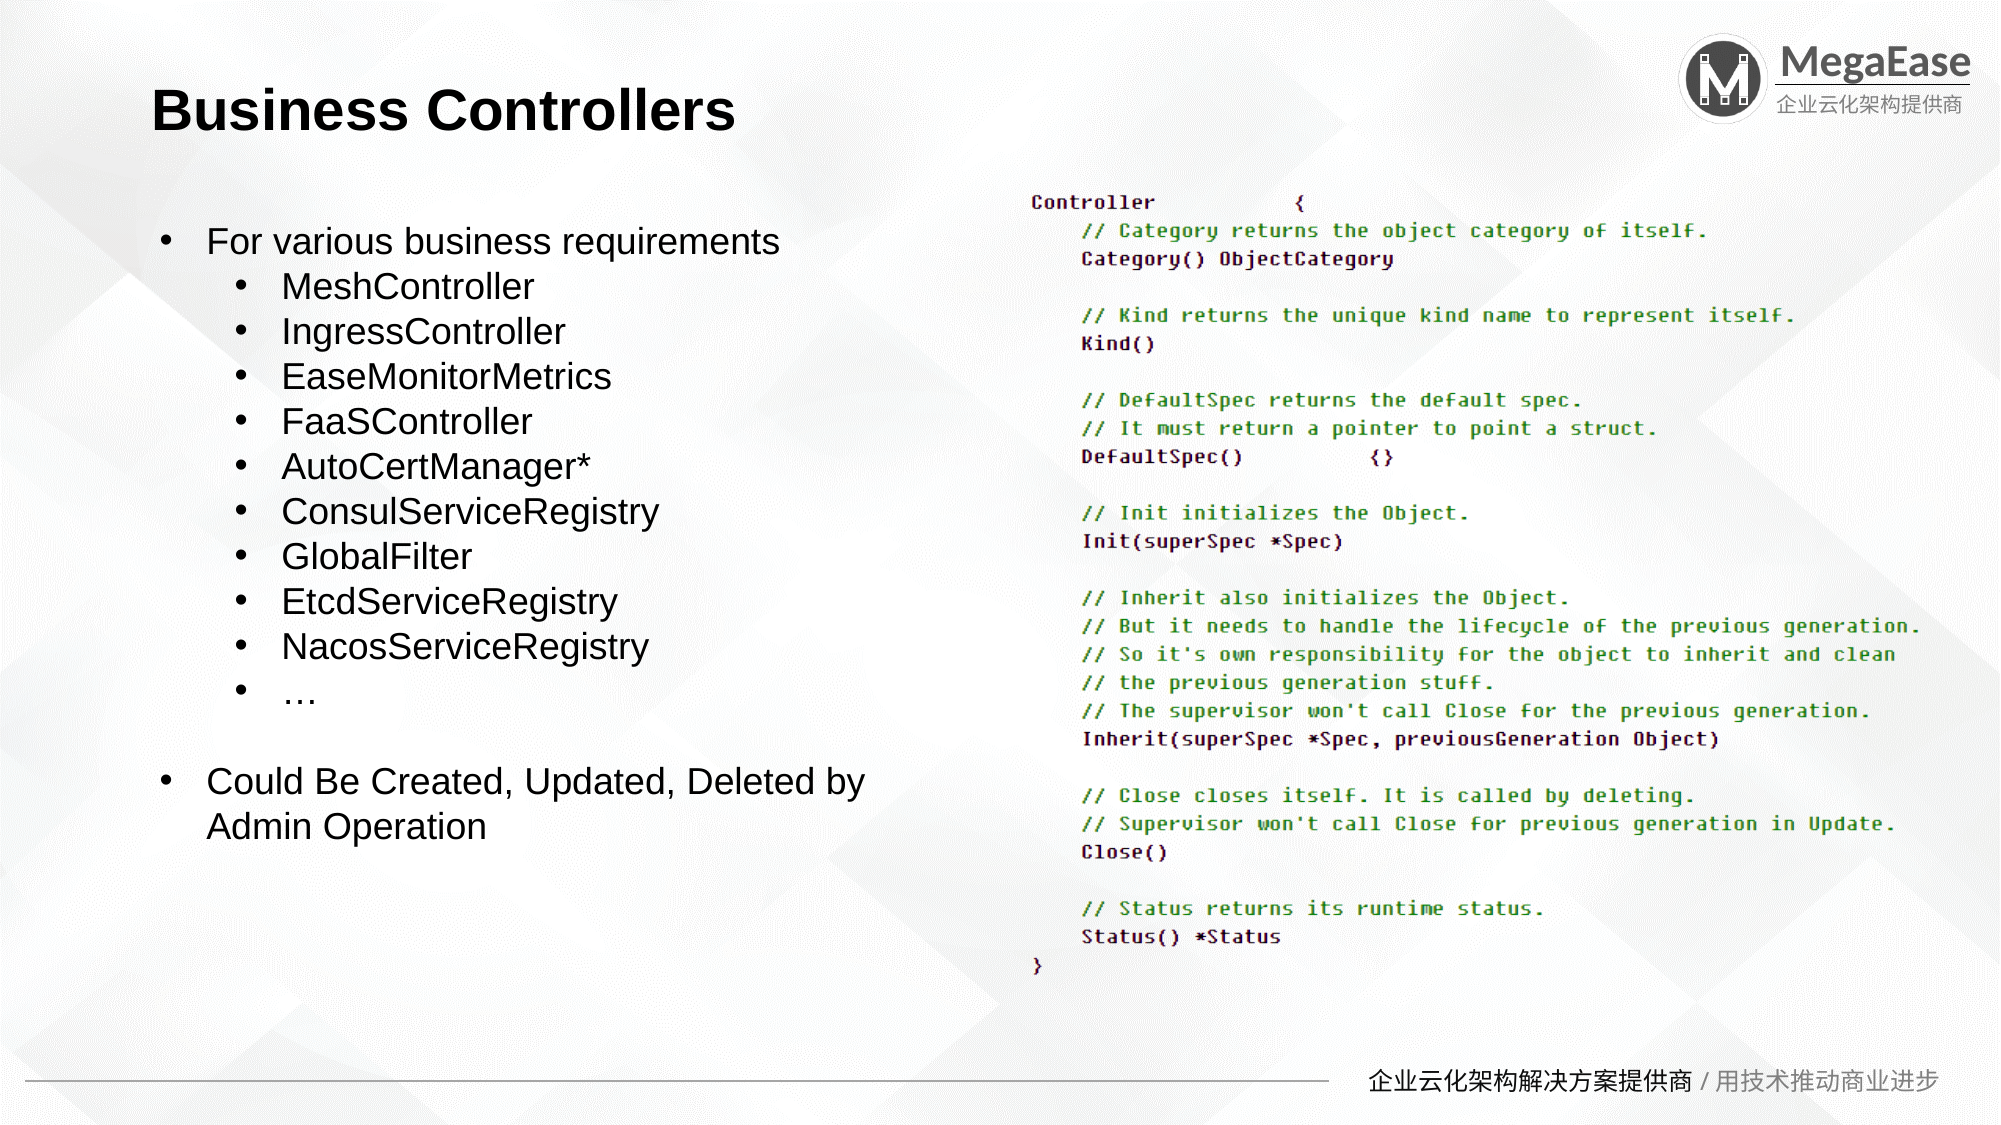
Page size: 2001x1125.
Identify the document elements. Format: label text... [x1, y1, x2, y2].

text_box For various business requirements MeshController IngressController EaseMonitorMetrics FaaSController AutoCertManager* ConsulServiceRegistry GlobalFilter EtcdServiceRegistry NacosServiceRegistry … Could Be Created, Updated, Deleted by Admin Operation [144, 209, 897, 900]
picture [0, 0, 2000, 1125]
text_box Business Controllers [136, 64, 753, 150]
